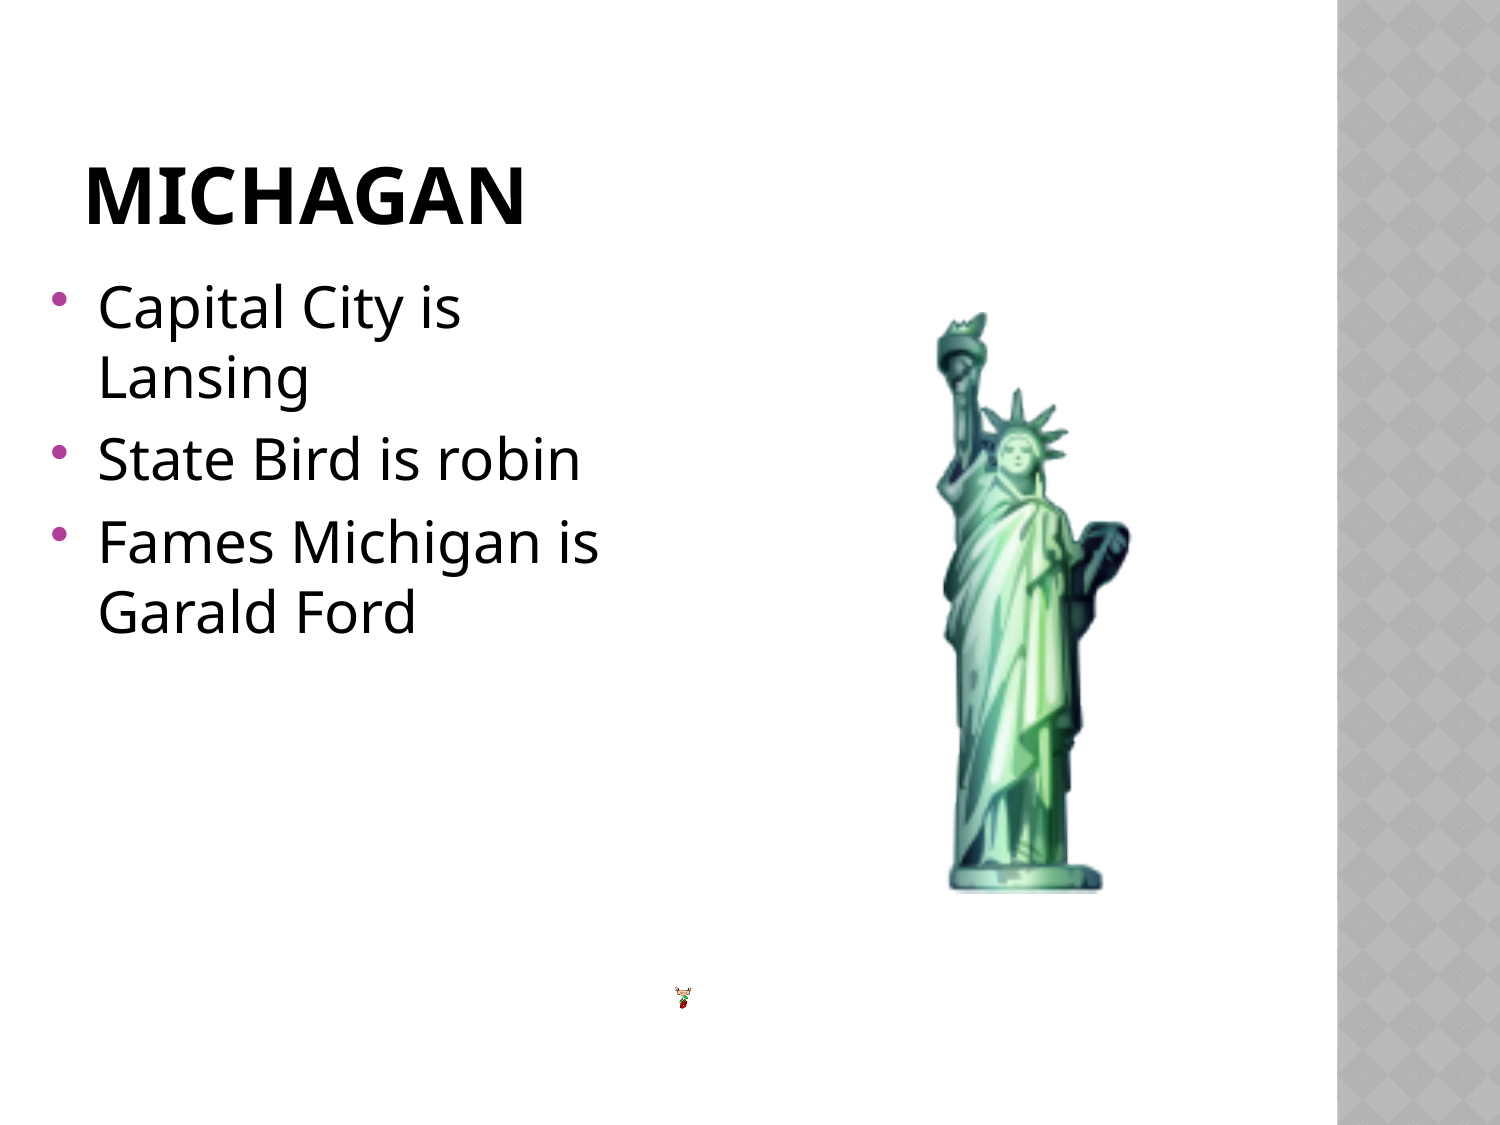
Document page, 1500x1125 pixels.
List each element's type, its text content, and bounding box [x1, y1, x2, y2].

picture [716, 312, 1295, 895]
title mICHAGAN [75, 52, 1263, 240]
picture [674, 987, 692, 1010]
list Capital City is Lansing State Bird is robin Fames Michigan is Garald Ford [37, 262, 692, 1125]
